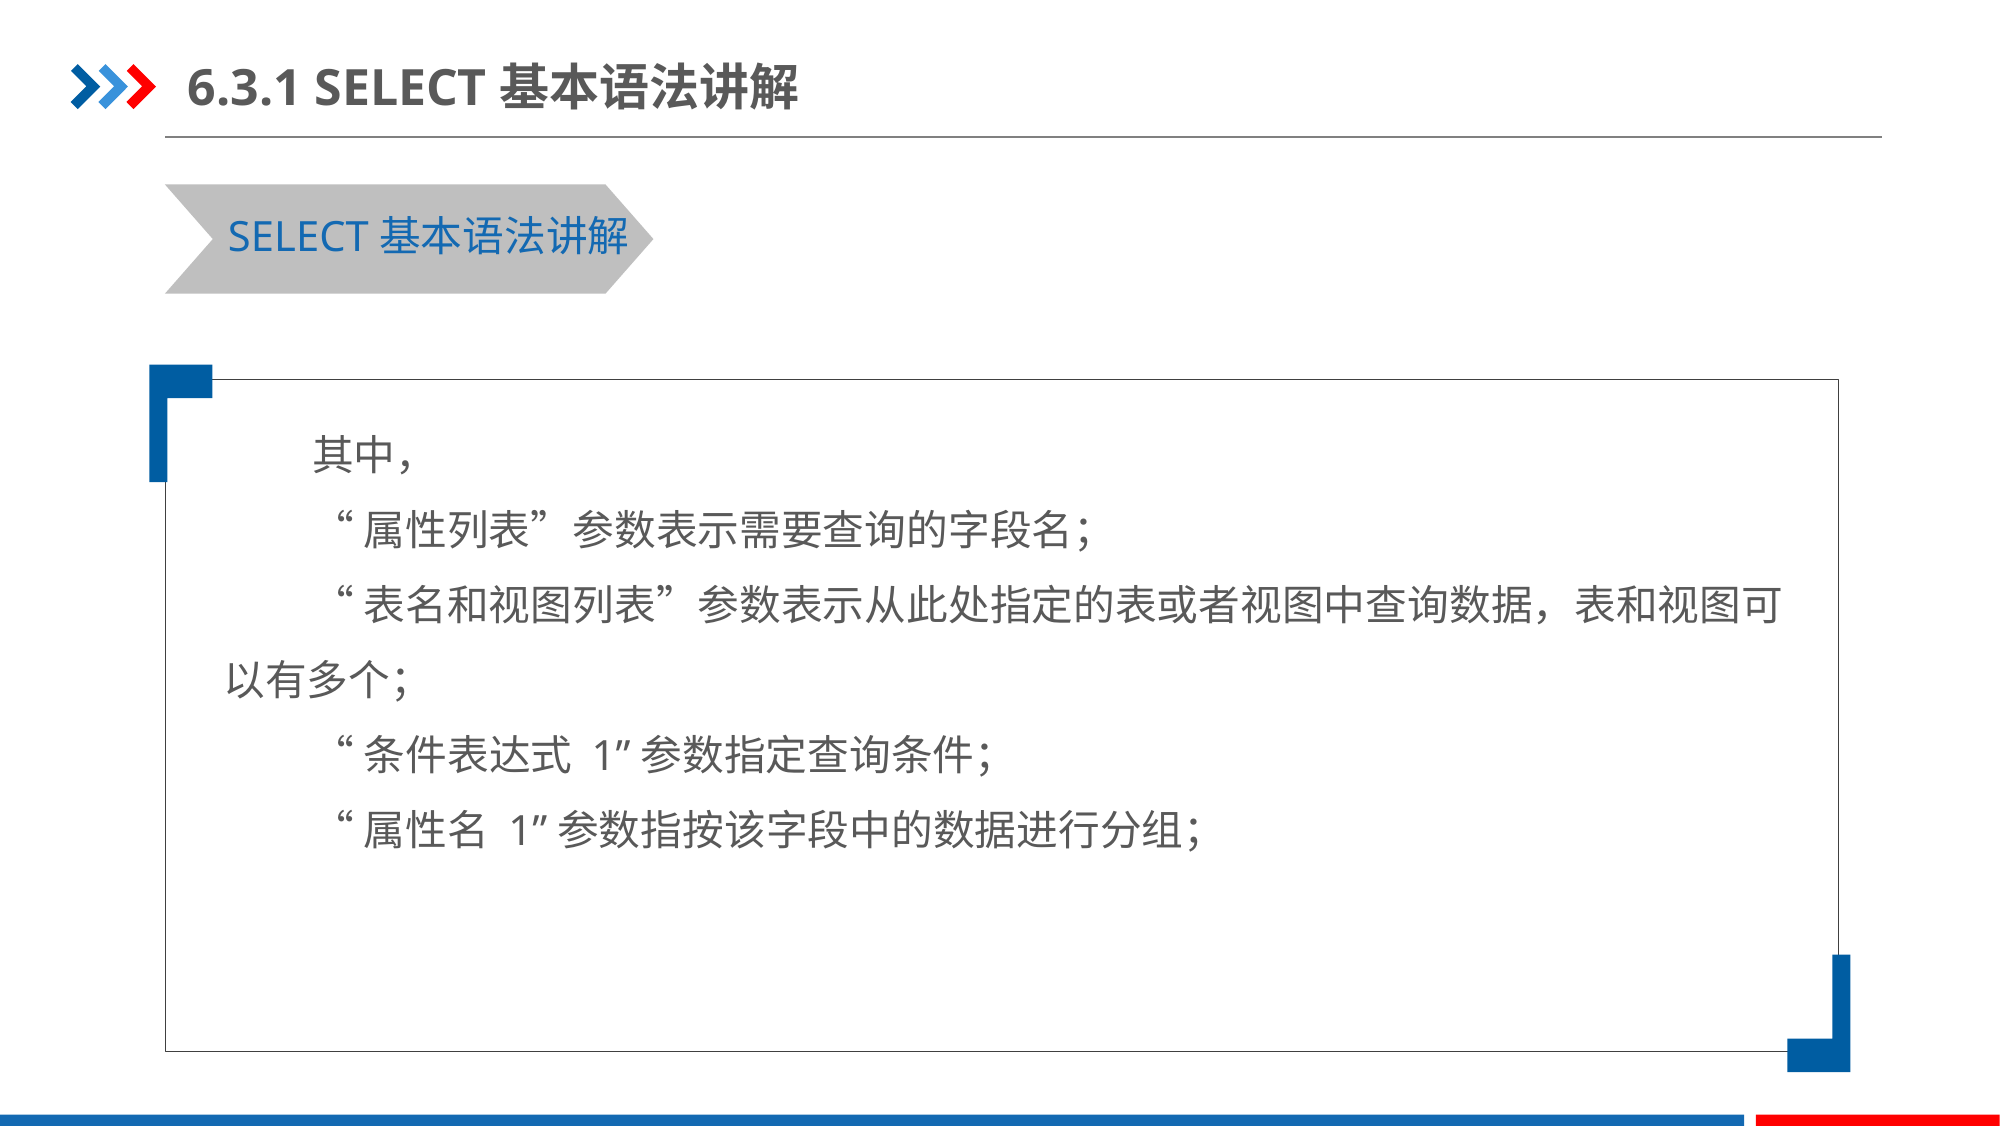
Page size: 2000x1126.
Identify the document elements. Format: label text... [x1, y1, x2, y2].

text_box [164, 184, 629, 294]
text_box [1785, 953, 1852, 1074]
text_box [163, 378, 1841, 1053]
text_box 6.3.1 SELECT基本语法讲解 [187, 43, 827, 127]
text_box SELECT基本语法讲解 [213, 202, 645, 267]
text_box [147, 363, 215, 484]
text_box [645, 229, 654, 249]
